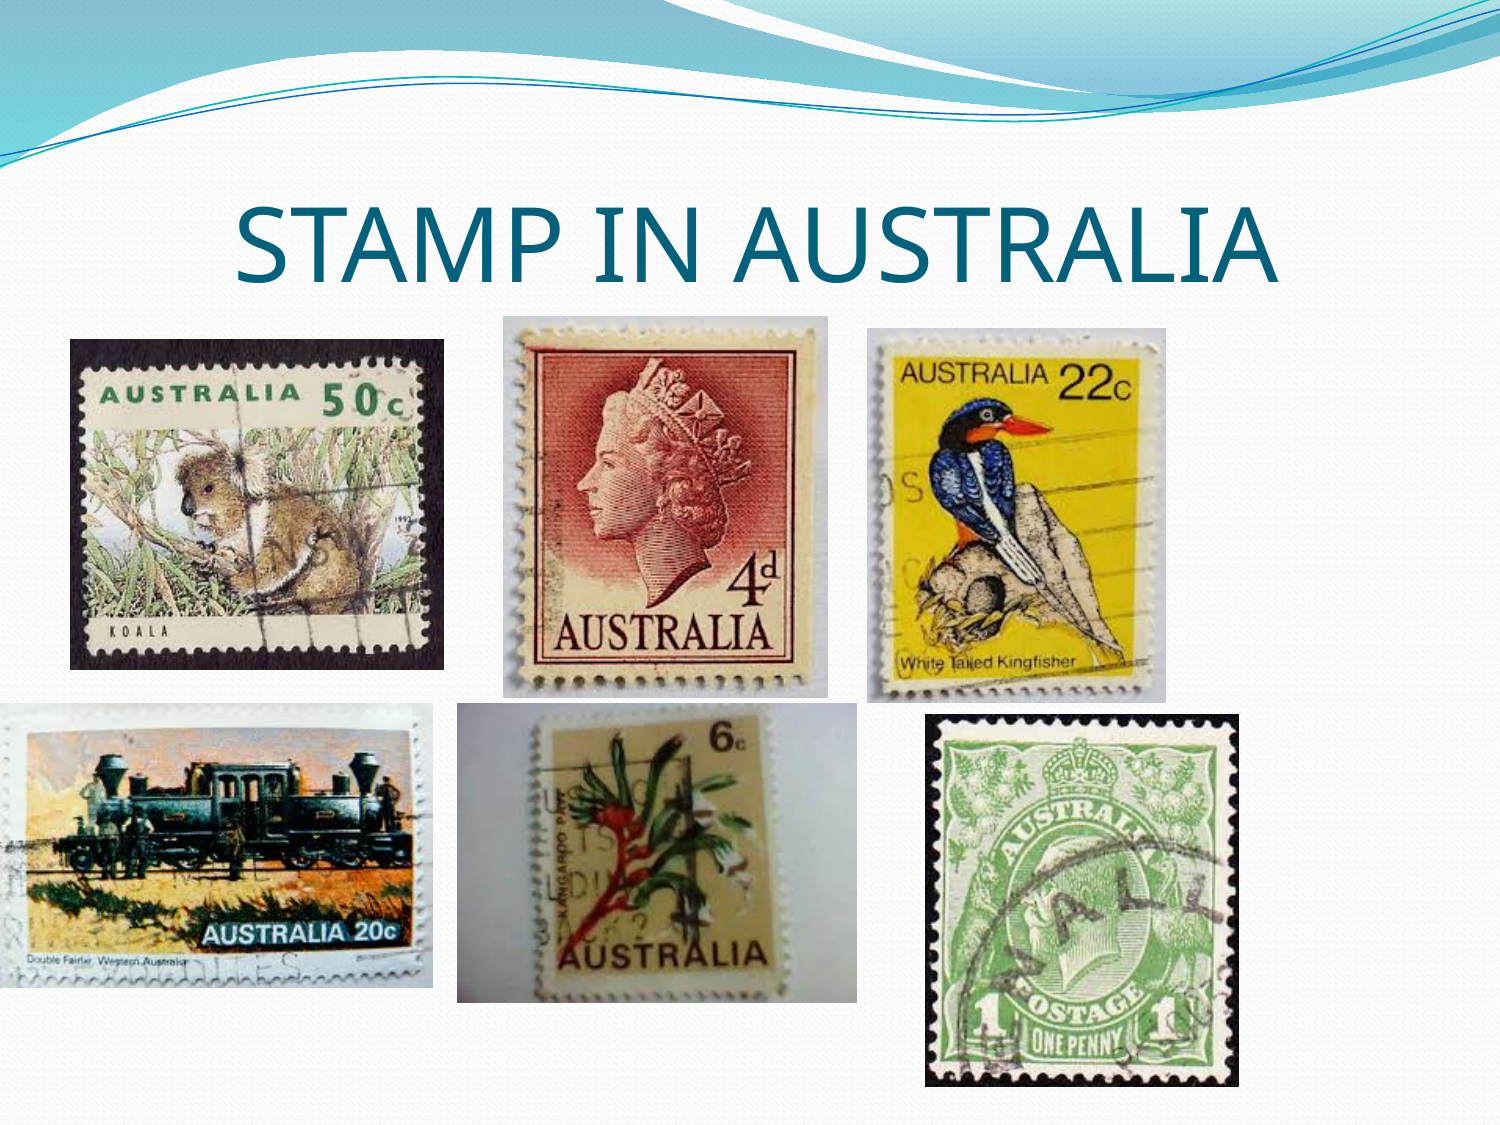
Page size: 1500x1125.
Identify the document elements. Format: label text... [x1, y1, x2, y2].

picture [0, 702, 434, 988]
picture [503, 316, 828, 698]
picture [70, 339, 444, 670]
picture [866, 327, 1166, 704]
picture [925, 714, 1239, 1087]
picture [456, 702, 858, 1004]
title STAMP IN AUSTRALIA [75, 115, 1438, 303]
